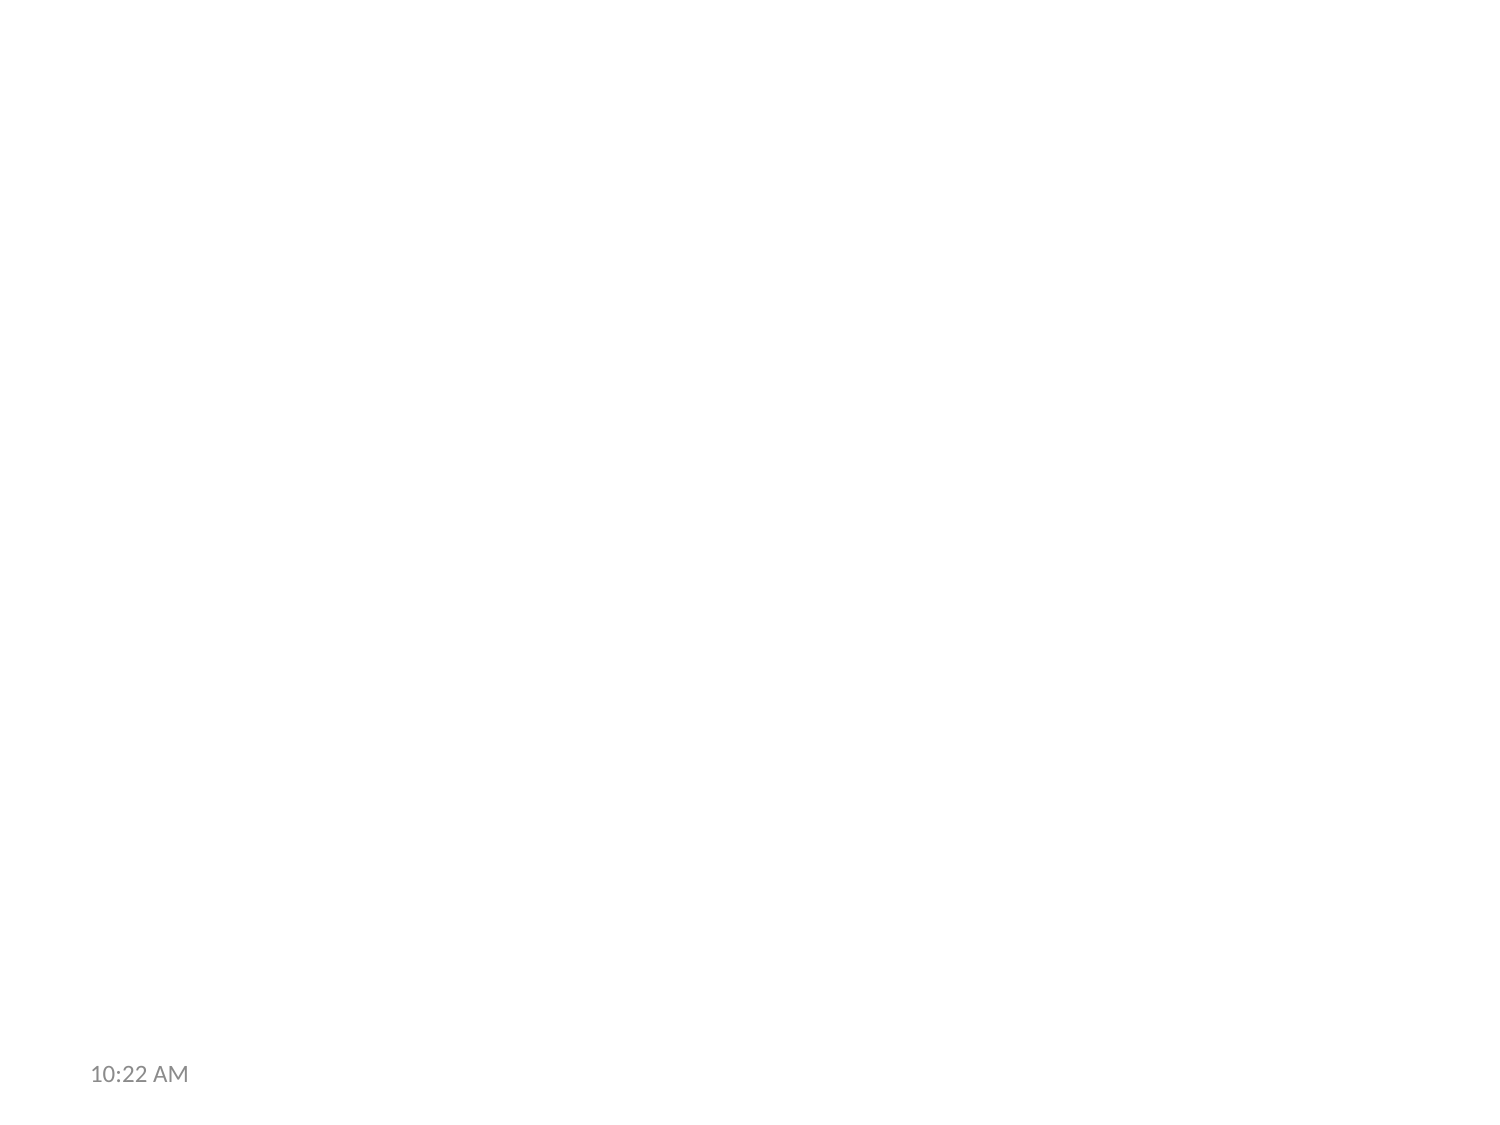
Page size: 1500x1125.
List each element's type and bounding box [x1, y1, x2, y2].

slide_number [75, 1042, 425, 1103]
